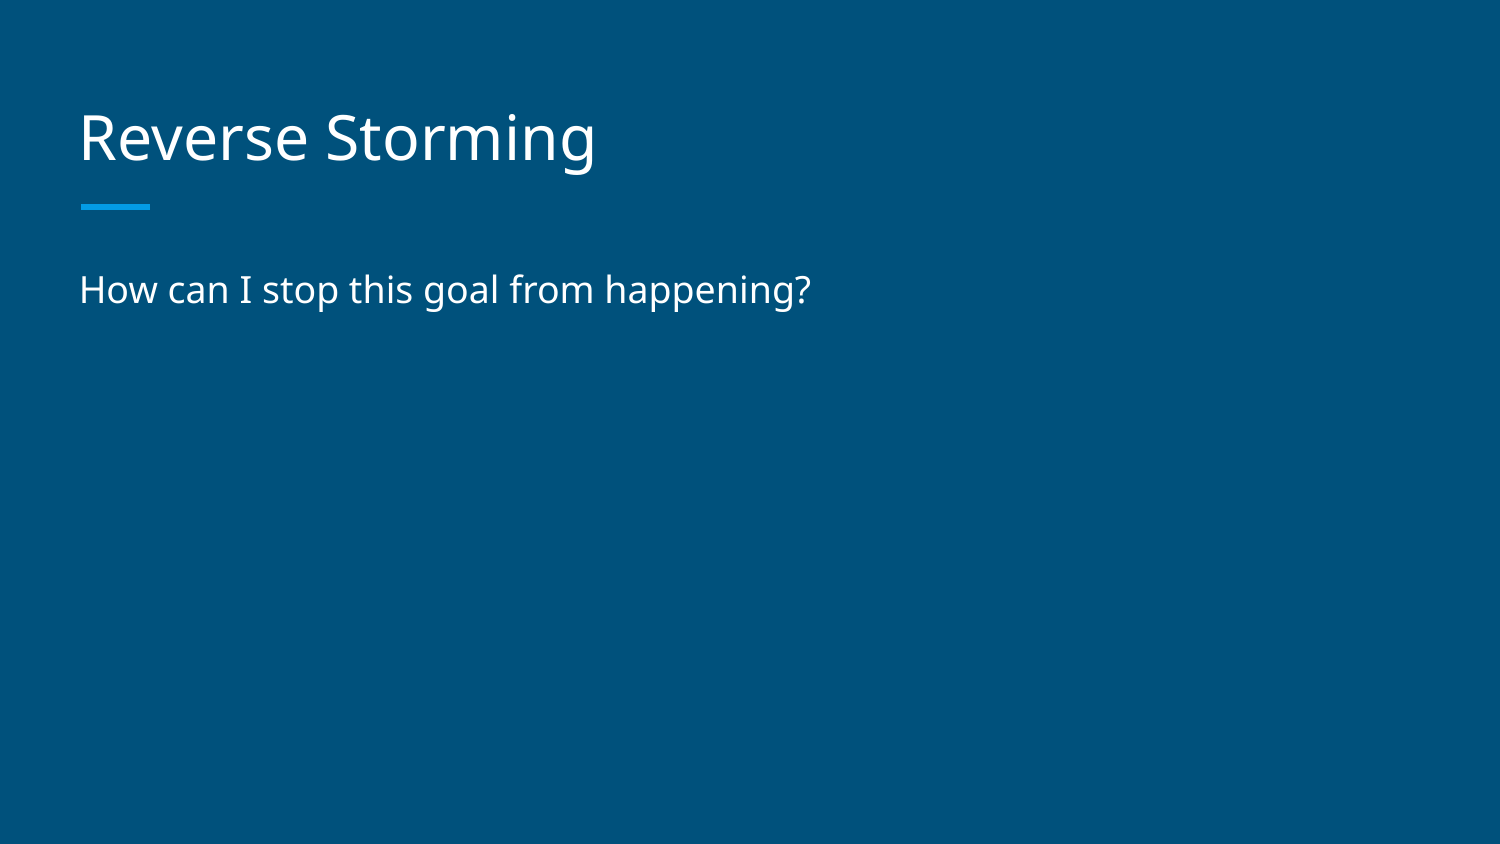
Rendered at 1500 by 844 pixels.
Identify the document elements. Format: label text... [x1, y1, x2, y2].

list How can I stop this goal from happening? [63, 244, 1437, 750]
title Reverse Storming [63, 75, 1437, 188]
